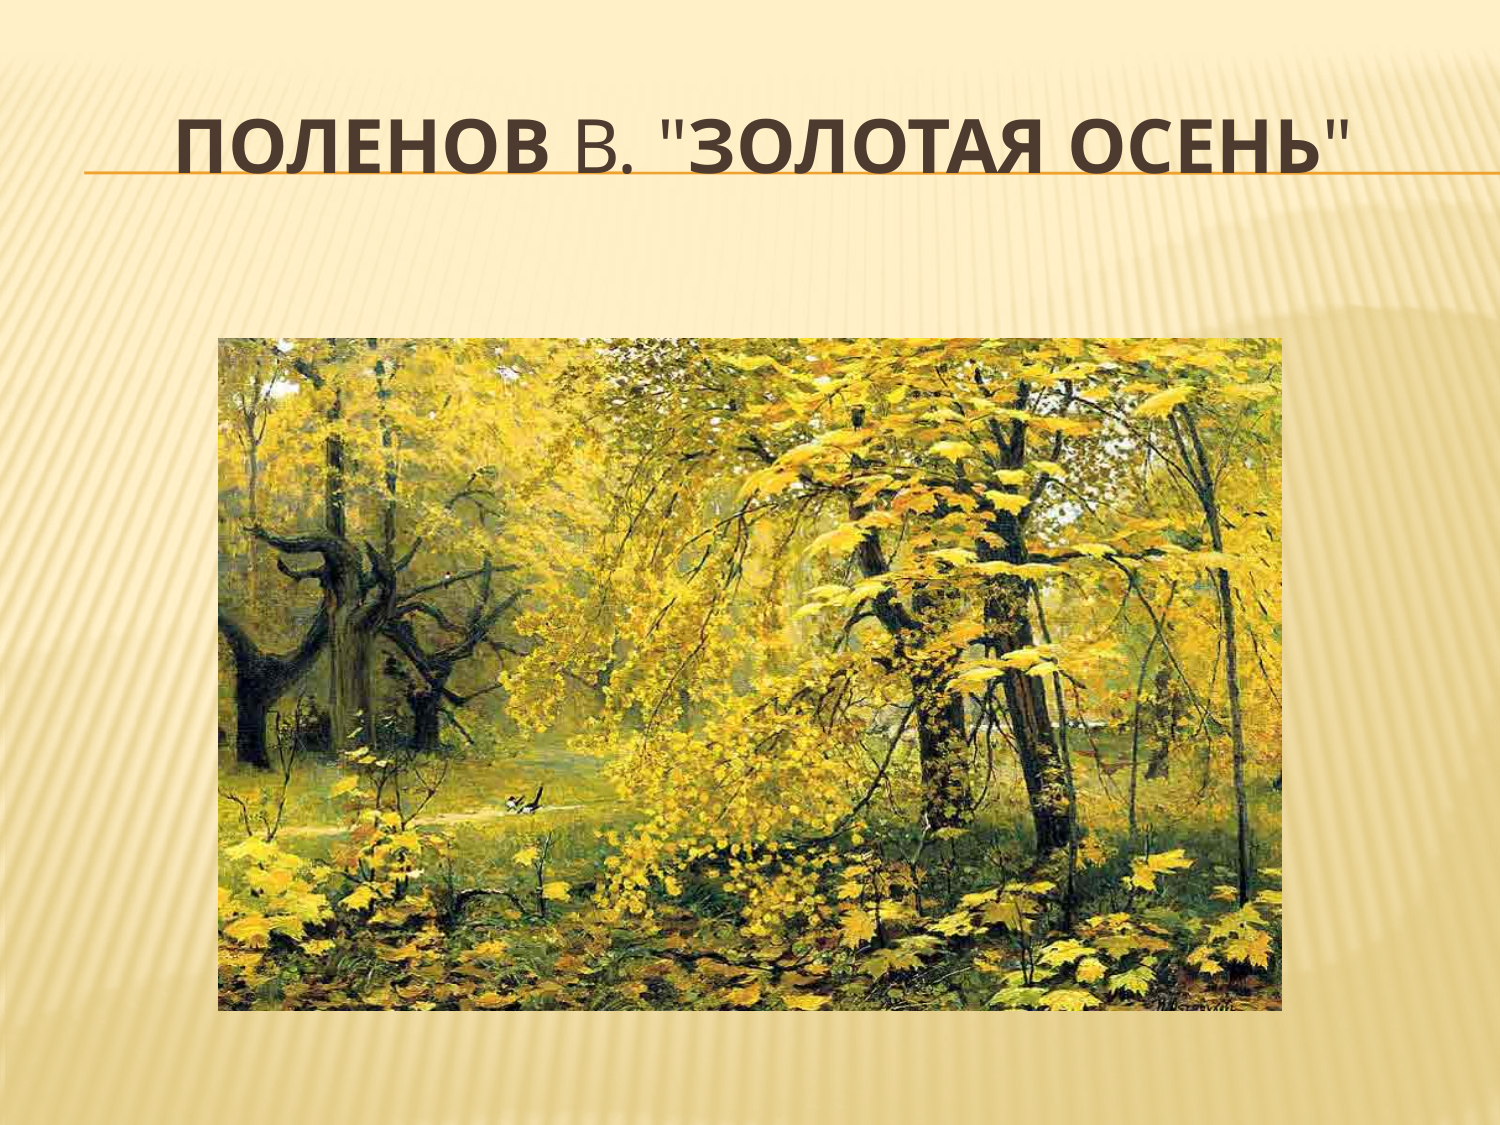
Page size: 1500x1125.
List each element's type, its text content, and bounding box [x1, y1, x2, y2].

title Поленов В. "Золотая осень" [50, 75, 1475, 213]
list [218, 337, 1282, 1011]
